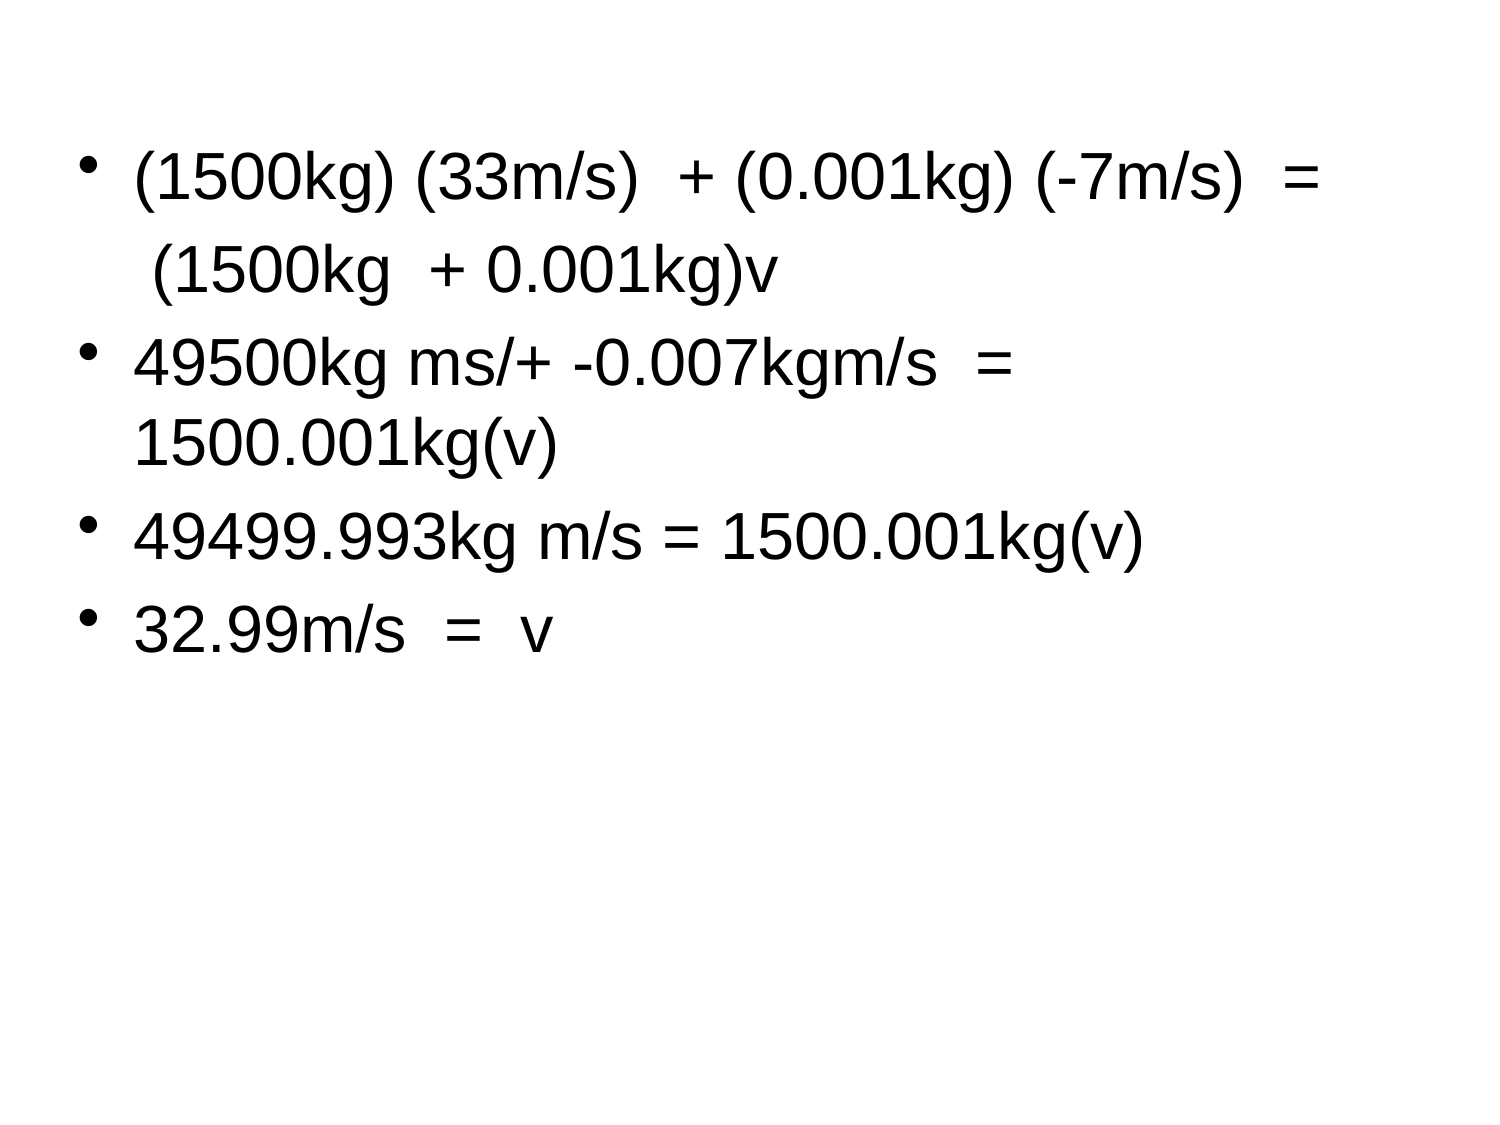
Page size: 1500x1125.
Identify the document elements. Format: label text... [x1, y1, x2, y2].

list (1500kg) (33m/s) + (0.001kg) (-7m/s) = (1500kg + 0.001kg)v 49500kg ms/+ -0.007kgm/s = 1500.001kg(v) 49499.993kg m/s = 1500.001kg(v) 32.99m/s = v [62, 124, 1426, 1038]
